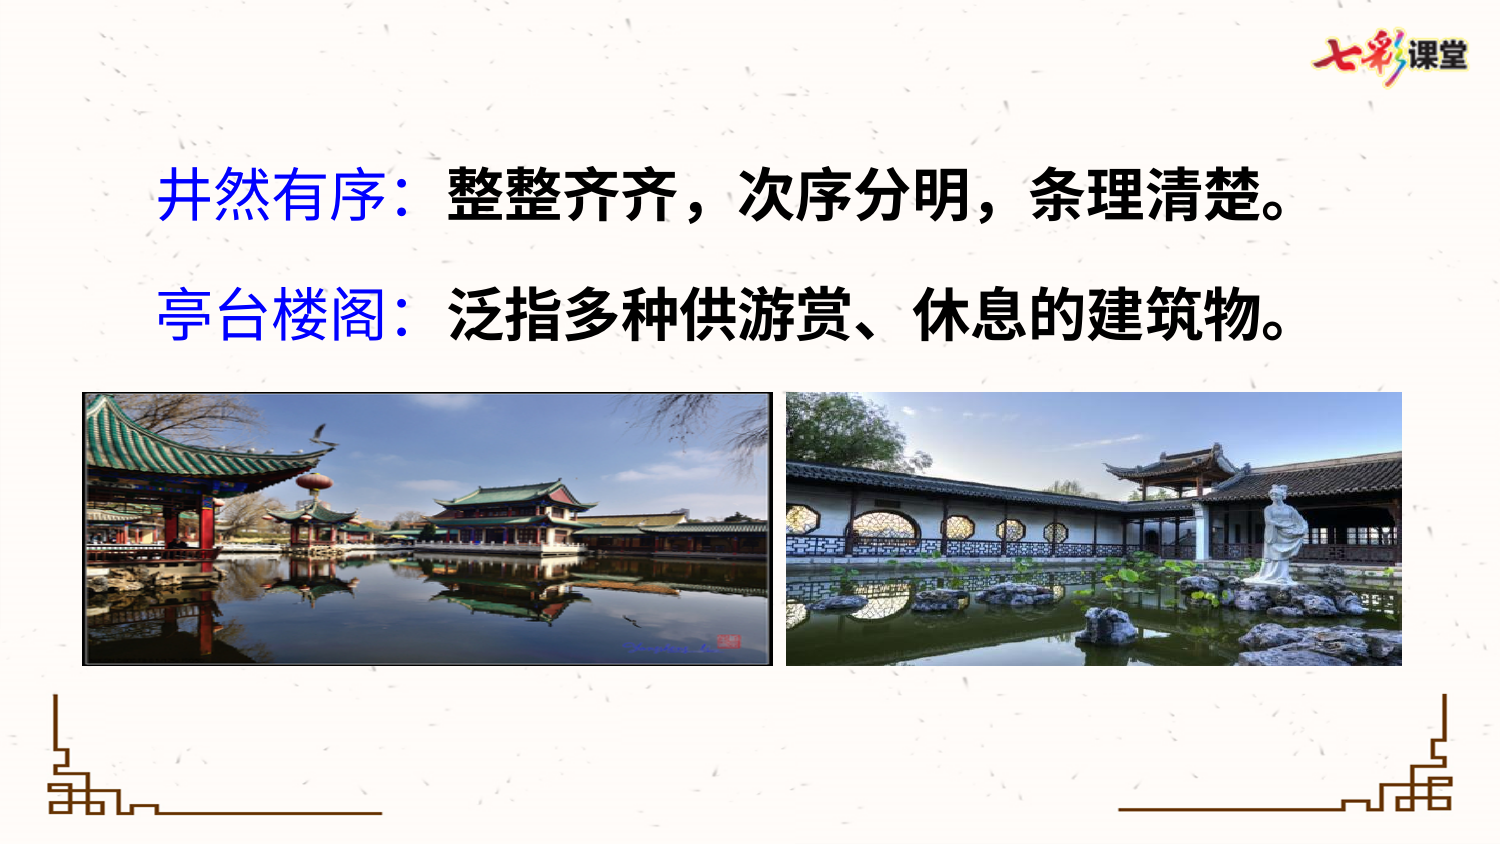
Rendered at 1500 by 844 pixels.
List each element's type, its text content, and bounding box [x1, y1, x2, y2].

text_box 井然有序：整整齐齐，次序分明，条理清楚。 [140, 143, 1286, 236]
text_box 亭台楼阁：泛指多种供游赏、休息的建筑物。 [140, 270, 1366, 356]
picture [0, 0, 1500, 844]
